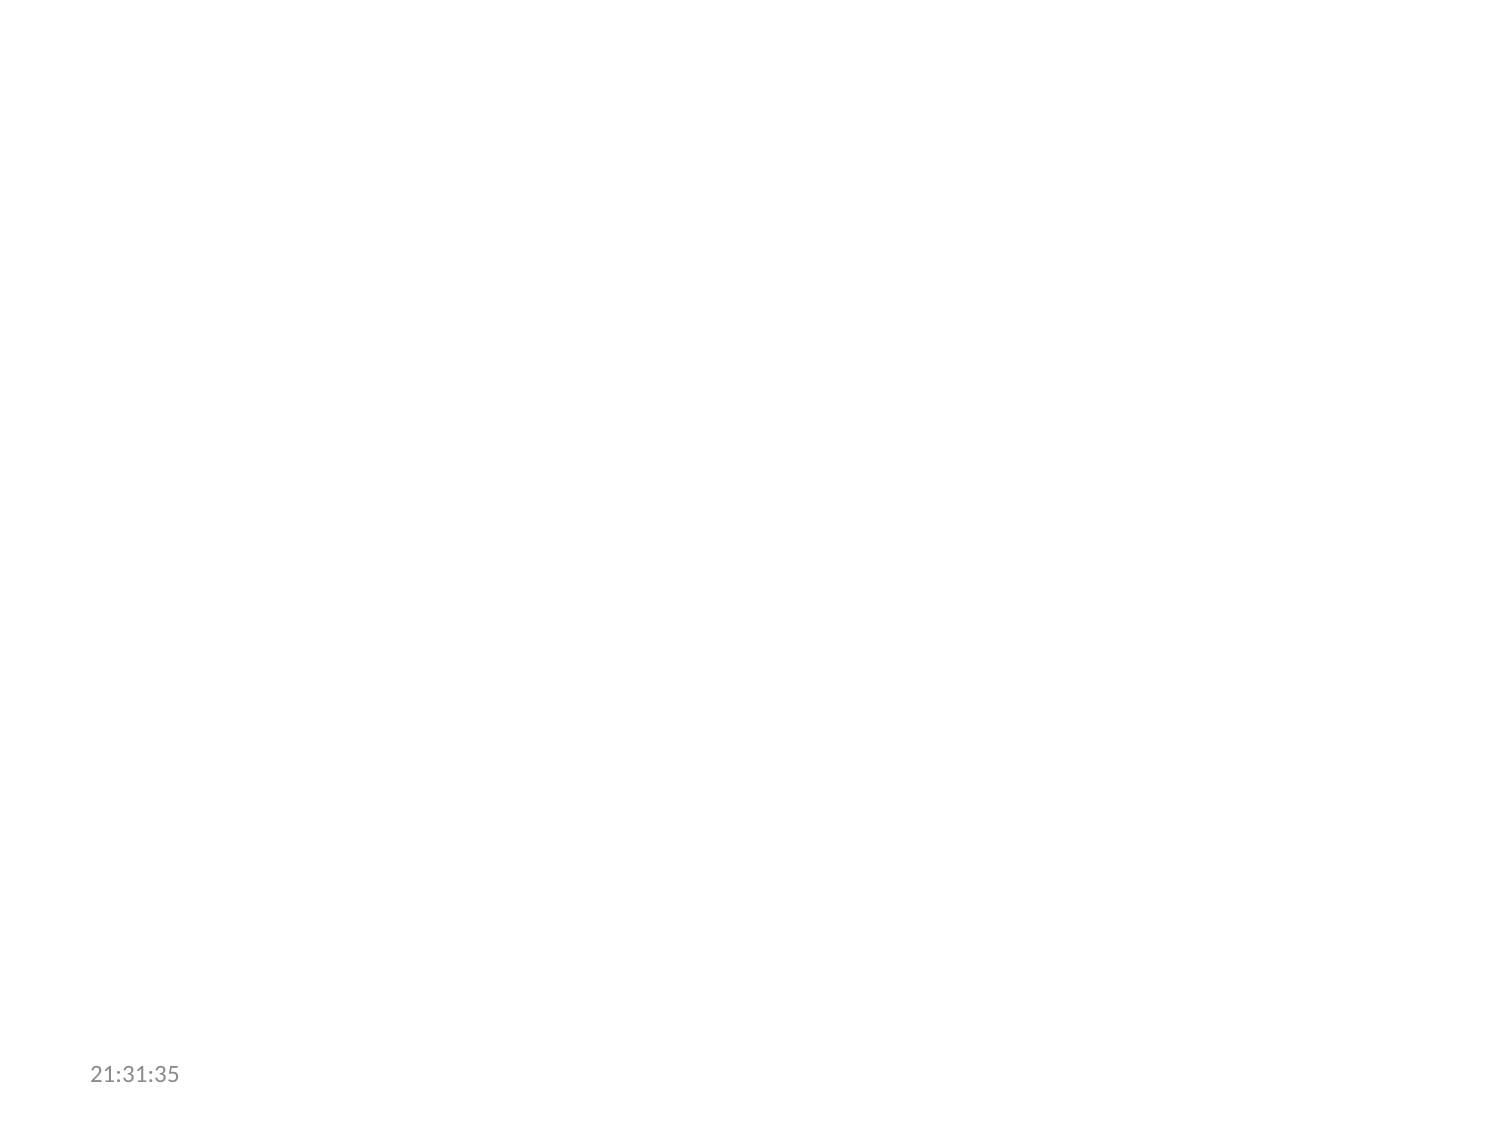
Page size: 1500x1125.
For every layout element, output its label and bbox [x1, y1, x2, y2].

slide_number [75, 1042, 425, 1103]
